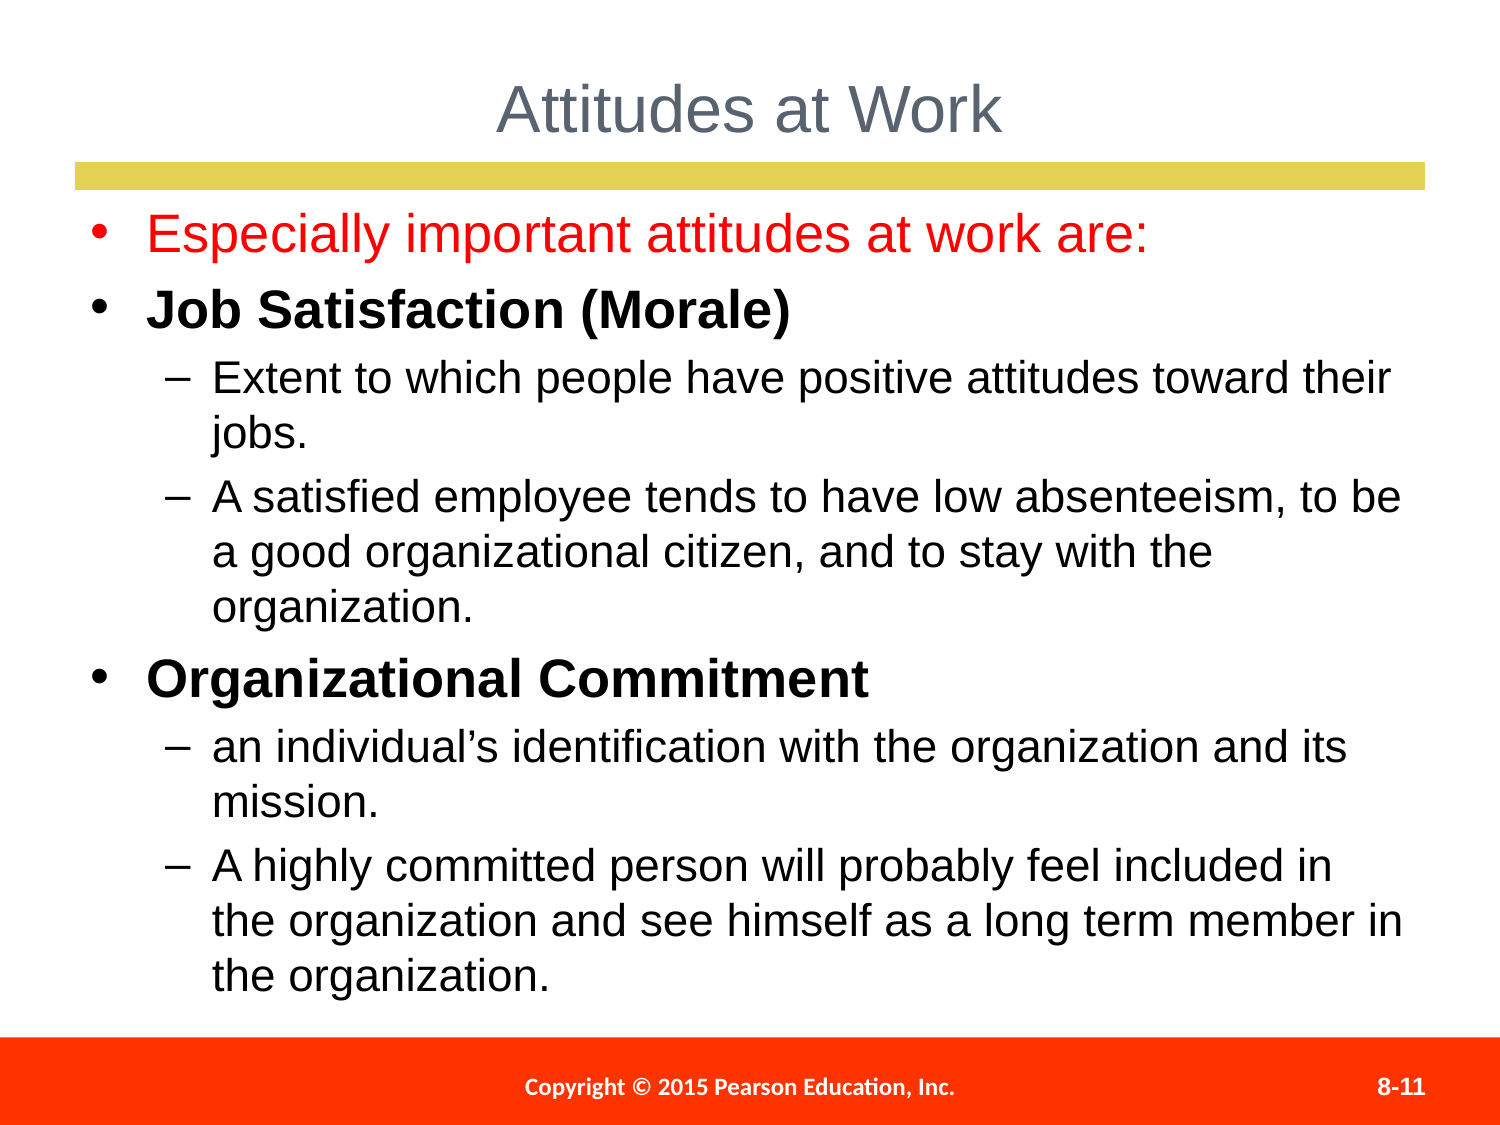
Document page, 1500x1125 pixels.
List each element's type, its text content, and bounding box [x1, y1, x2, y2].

title Attitudes at Work [74, 12, 1426, 190]
list Especially important attitudes at work are: Job Satisfaction (Morale) Extent to which people have positive attitudes toward their jobs. A satisfied employee tends to have low absenteeism, to be a good organizational citizen, and to stay with the organization. Organizational Commitment an individual’s identification with the organization and its mission. A highly committed person will probably feel included in the organization and see himself as a long term member in the organization. [74, 190, 1426, 1029]
